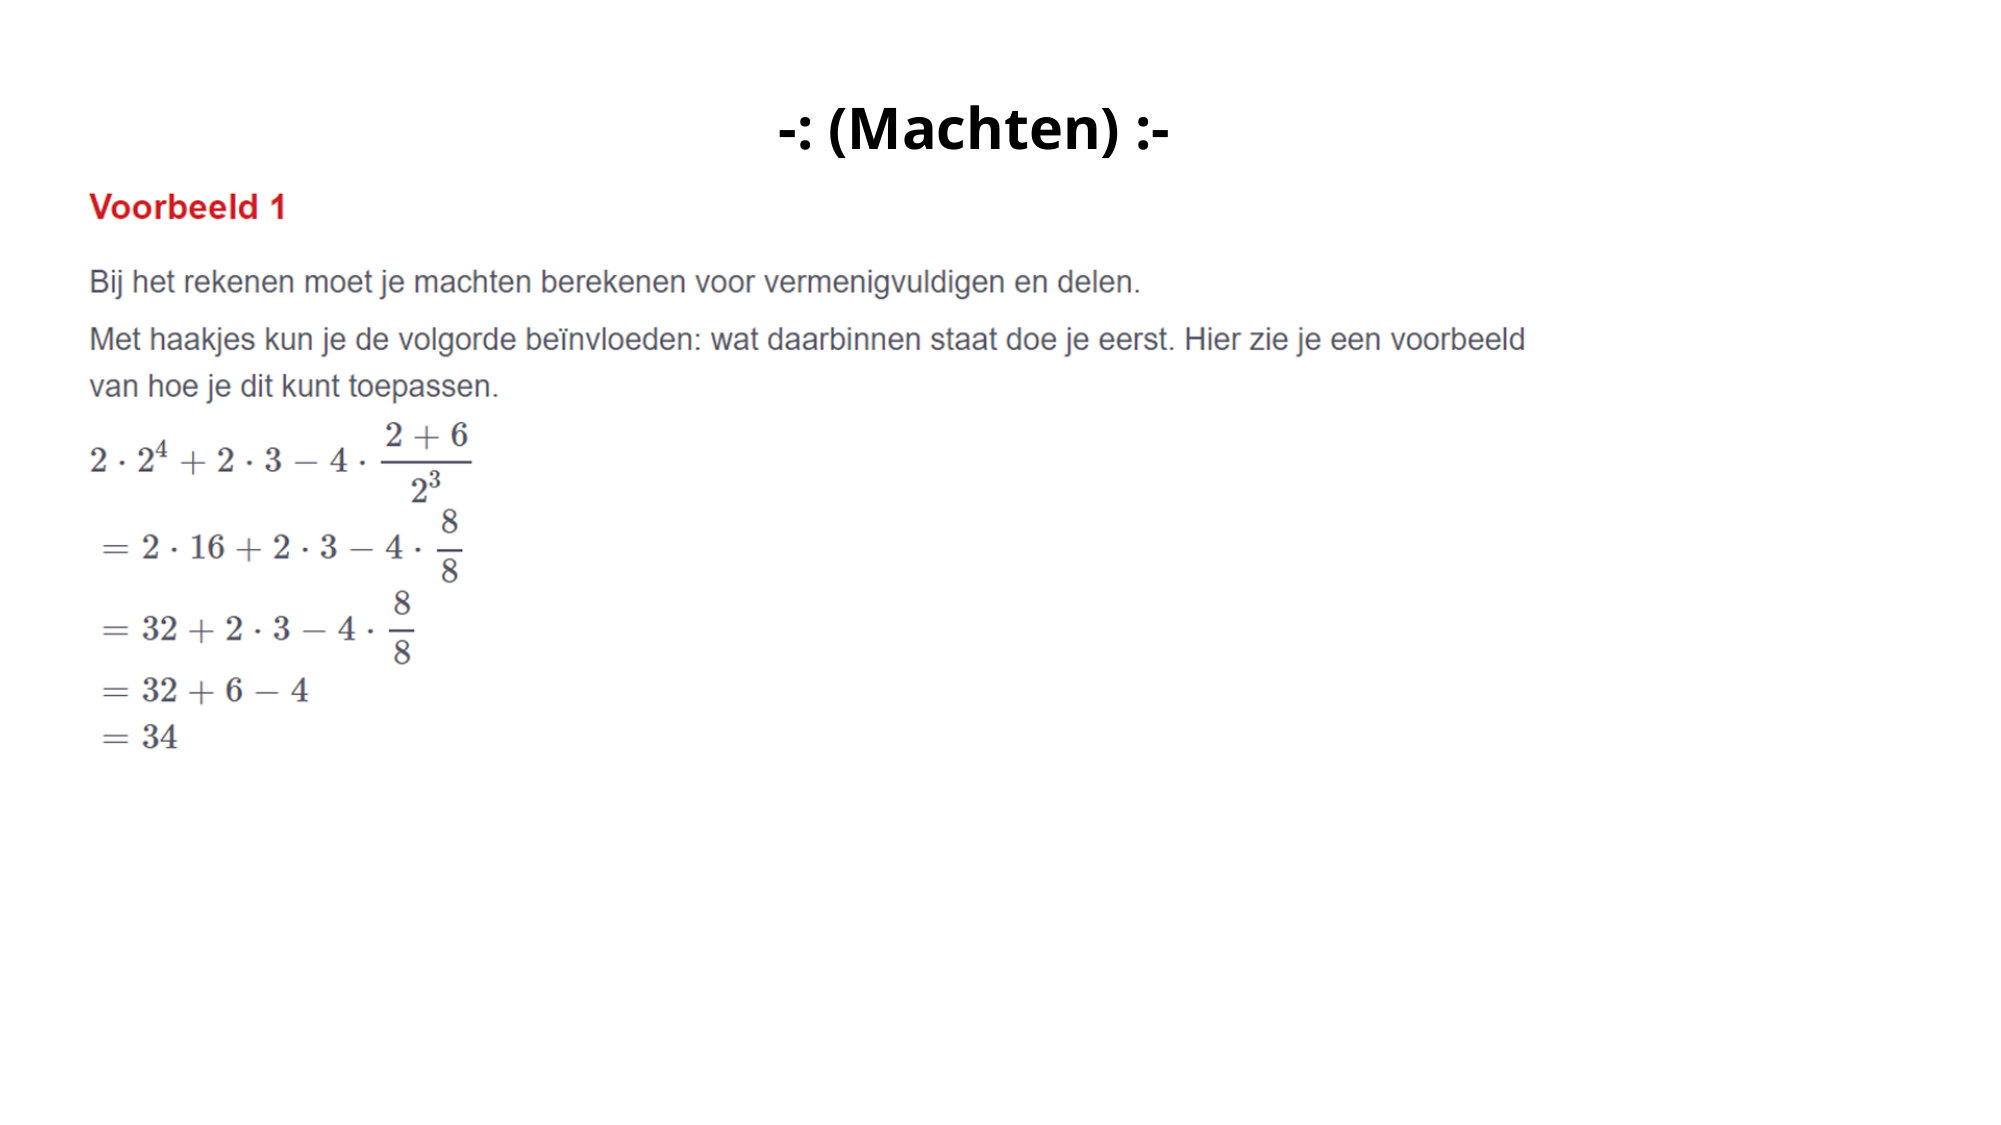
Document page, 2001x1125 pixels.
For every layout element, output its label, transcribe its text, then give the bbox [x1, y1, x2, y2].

text_box -: (Machten) :- [763, 47, 1187, 172]
picture [39, 172, 1581, 770]
